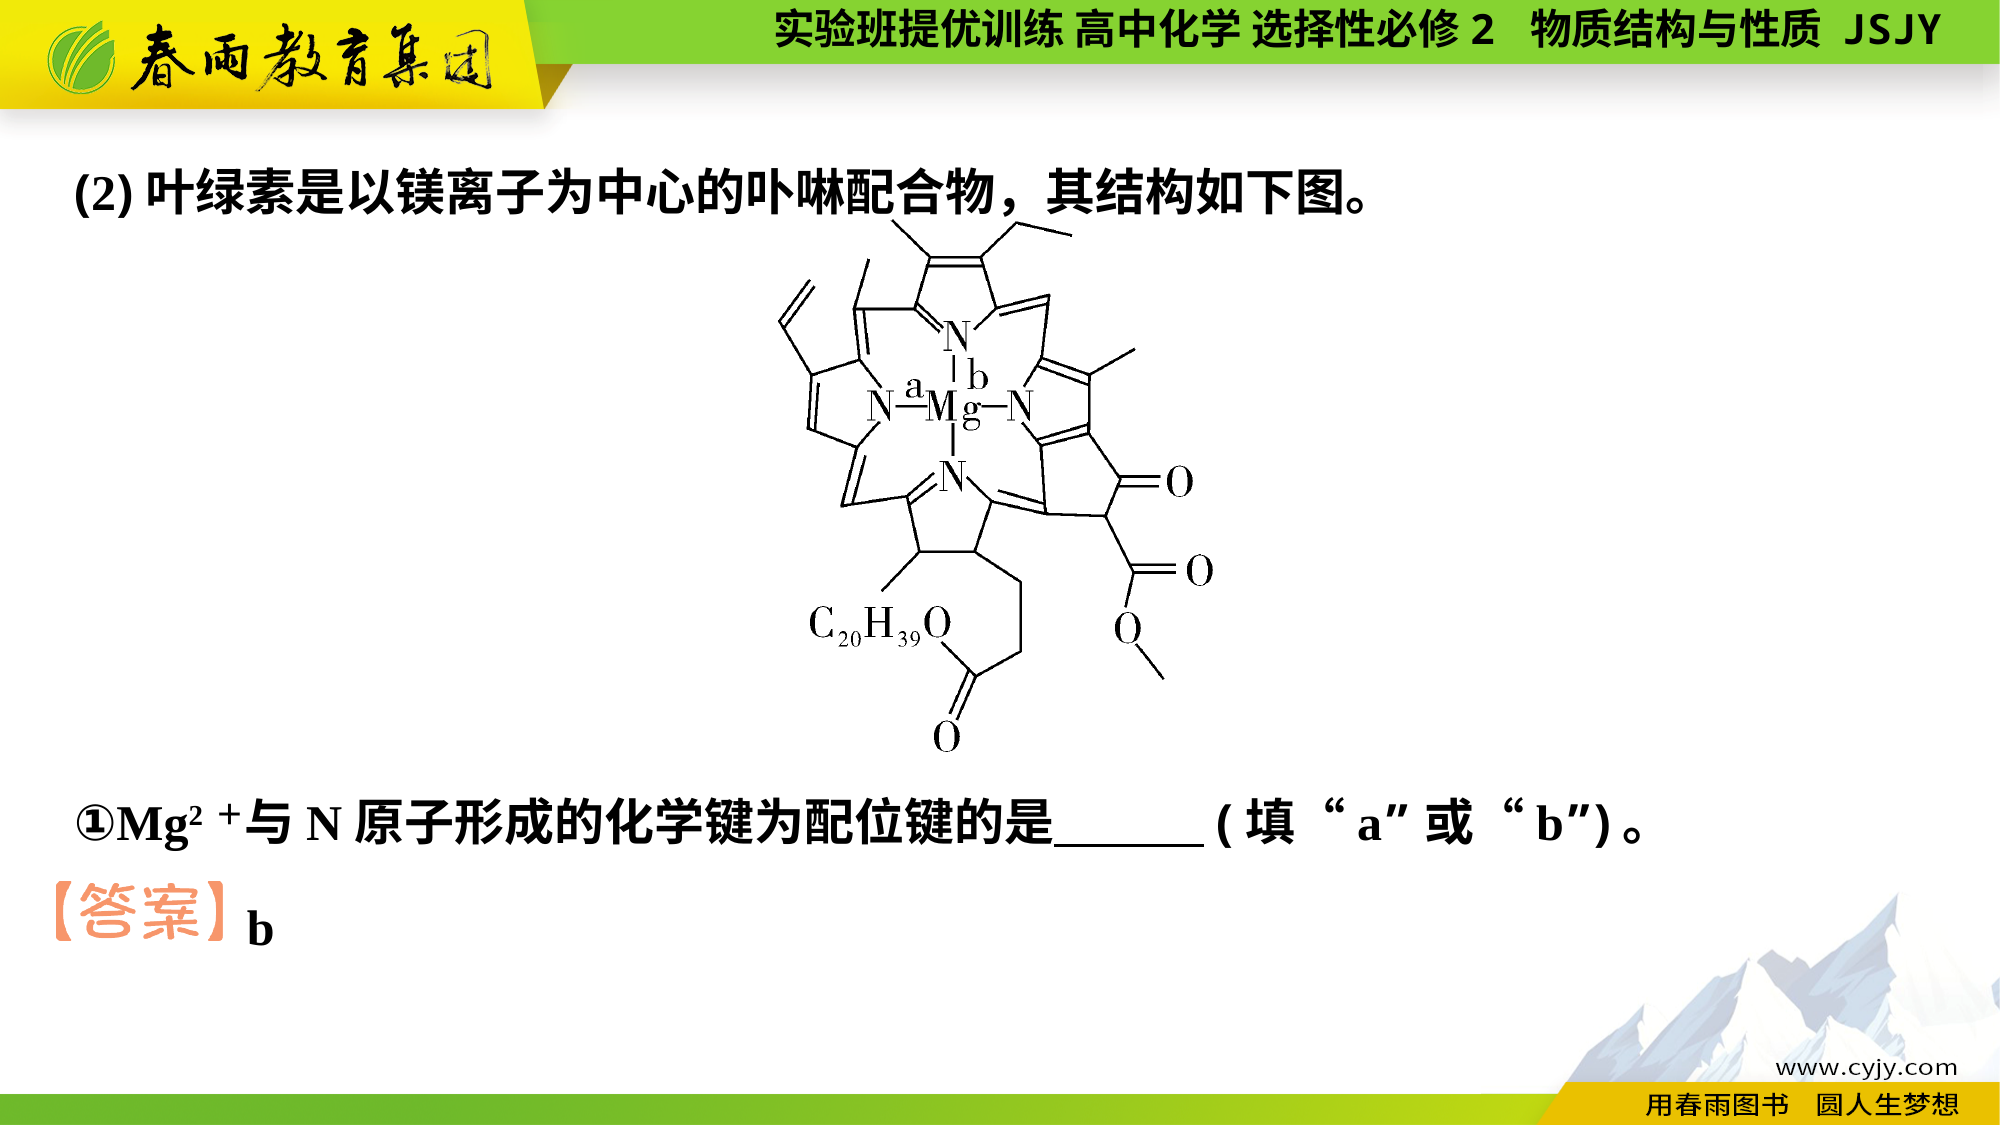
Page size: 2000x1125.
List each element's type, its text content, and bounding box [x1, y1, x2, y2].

list (2)叶绿素是以镁离子为中心的卟啉配合物，其结构如下图。 ①Mg2＋与N原子形成的化学键为配位键的是 (填“a”或“b”)。 [59, 122, 1944, 857]
text_box b [56, 857, 1944, 963]
picture [0, 0, 2000, 1125]
